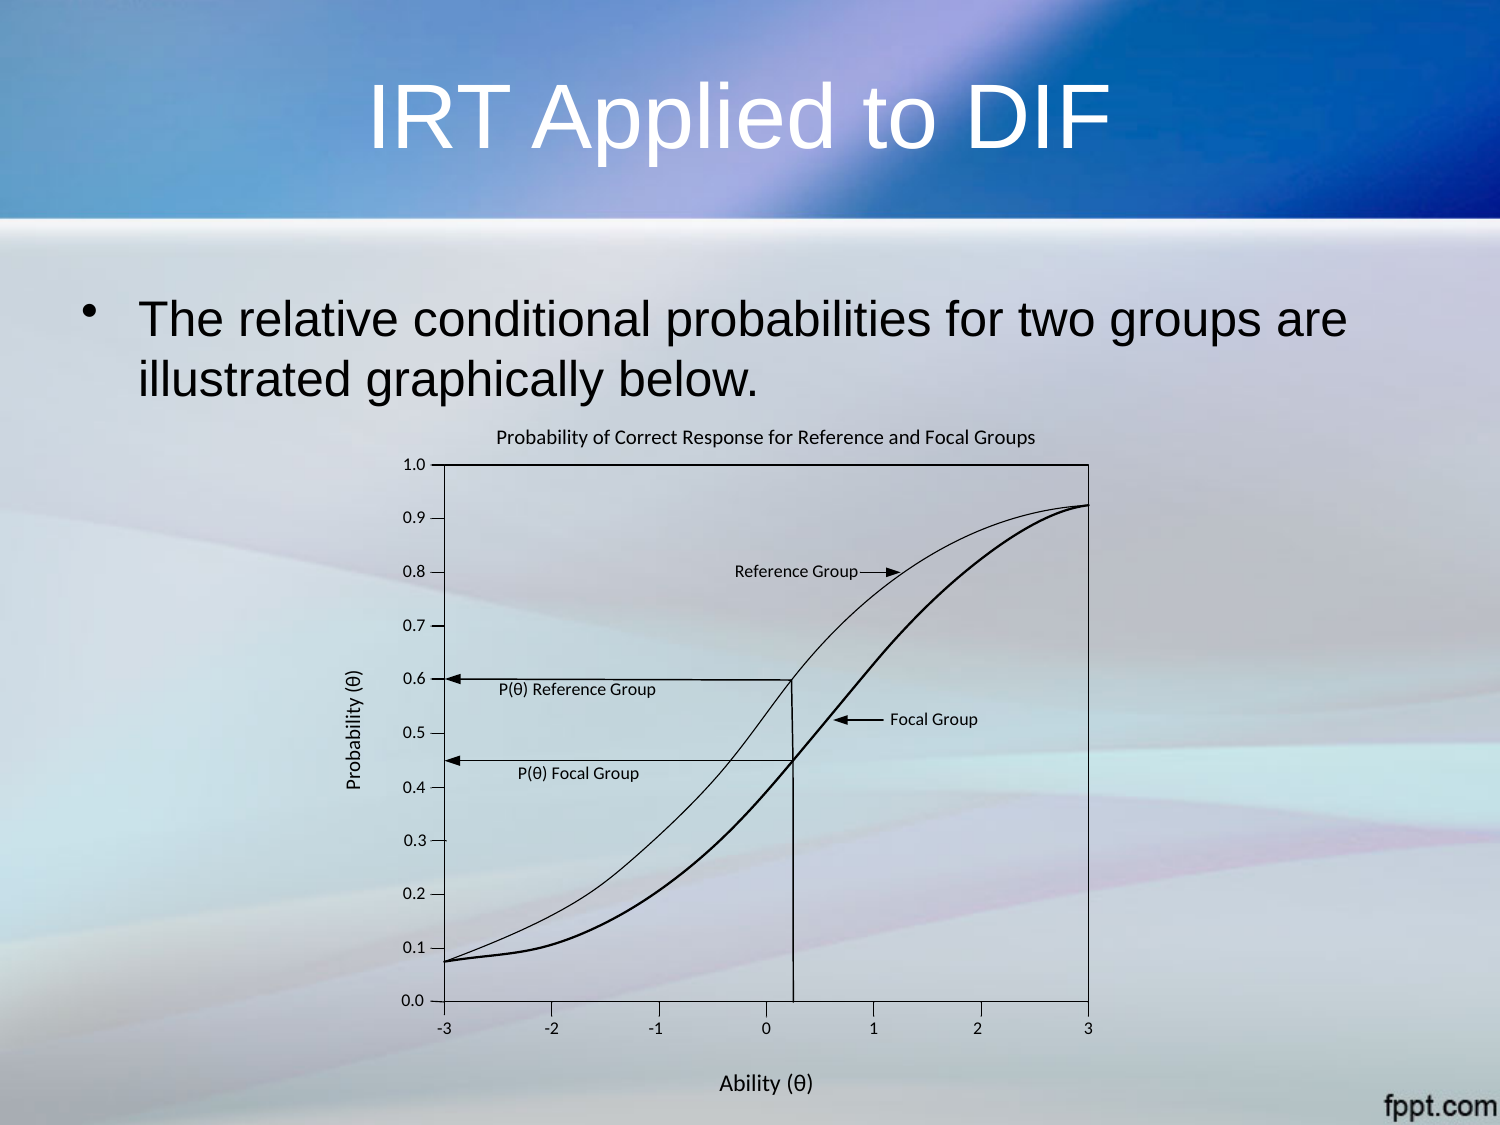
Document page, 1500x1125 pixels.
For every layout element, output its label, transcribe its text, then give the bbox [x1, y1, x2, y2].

title IRT Applied to DIF [64, 31, 1415, 192]
picture [0, 0, 1500, 1125]
list The relative conditional probabilities for two groups are illustrated graphically below. [66, 278, 1417, 1022]
